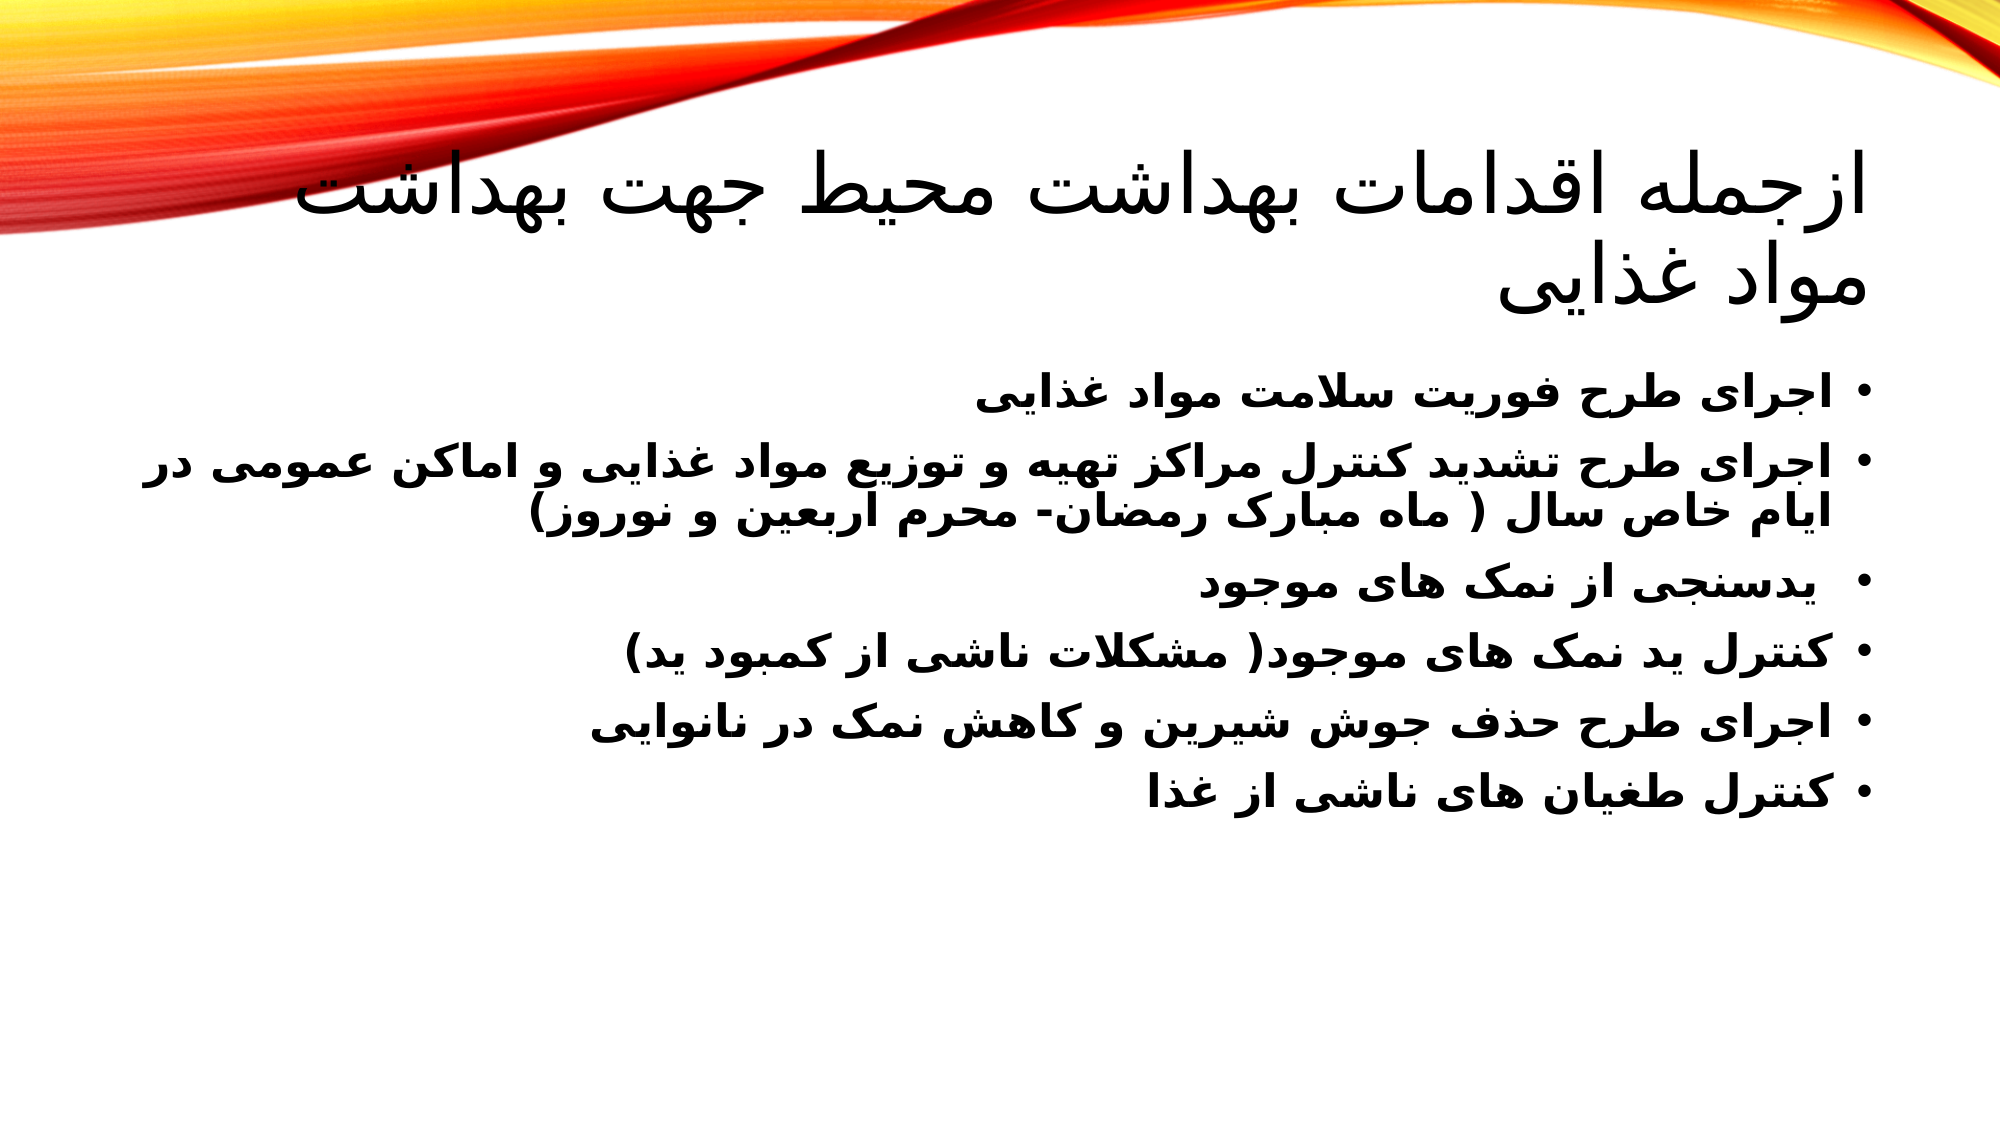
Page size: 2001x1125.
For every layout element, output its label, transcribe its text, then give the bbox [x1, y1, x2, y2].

title ازجمله اقدامات بهداشت محیط جهت بهداشت مواد غذایی [152, 125, 1888, 338]
picture [0, 0, 2000, 237]
list اجرای طرح فوریت سلامت مواد غذایی اجرای طرح تشدید کنترل مراکز تهیه و توزیع مواد غذایی و اماکن عمومی در ایام خاص سال ( ماه مبارک رمضان- محرم اربعین و نوروز) یدسنجی از نمک های موجود کنترل ید نمک های موجود( مشکلات ناشی از کمبود ید) اجرای طرح حذف جوش شیرین و کاهش نمک در نانوایی کنترل طغیان های ناشی از غذا [112, 360, 1888, 1021]
